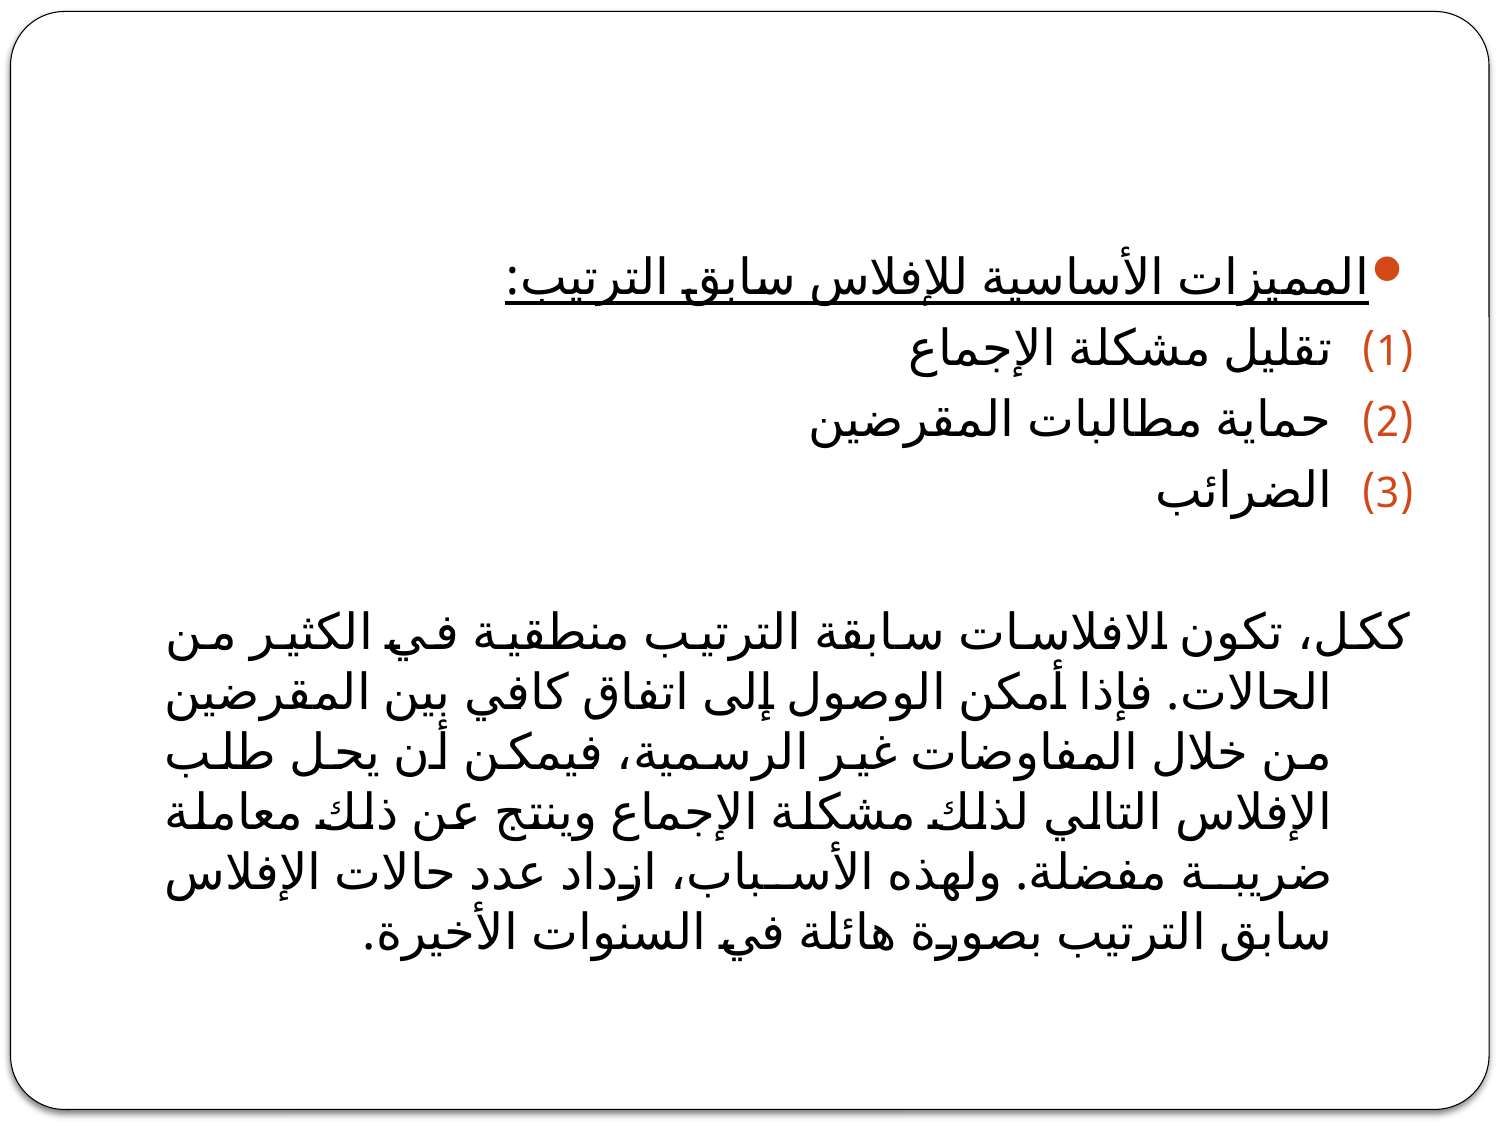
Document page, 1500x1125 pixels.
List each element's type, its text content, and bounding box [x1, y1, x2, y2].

list المميزات الأساسية للإفلاس سابق الترتيب: تقليل مشكلة الإجماع حماية مطالبات المقرضين الضرائب ككل، تكون الافلاسات سابقة الترتيب منطقية في الكثير من الحالات. فإذا أمكن الوصول إلى اتفاق كافي بين المقرضين من خلال المفاوضات غير الرسمية، فيمكن أن يحل طلب الإفلاس التالي لذلك مشكلة الإجماع وينتج عن ذلك معاملة ضريبة مفضلة. ولهذه الأسباب، ازداد عدد حالات الإفلاس سابق الترتيب بصورة هائلة في السنوات الأخيرة. [150, 237, 1425, 988]
